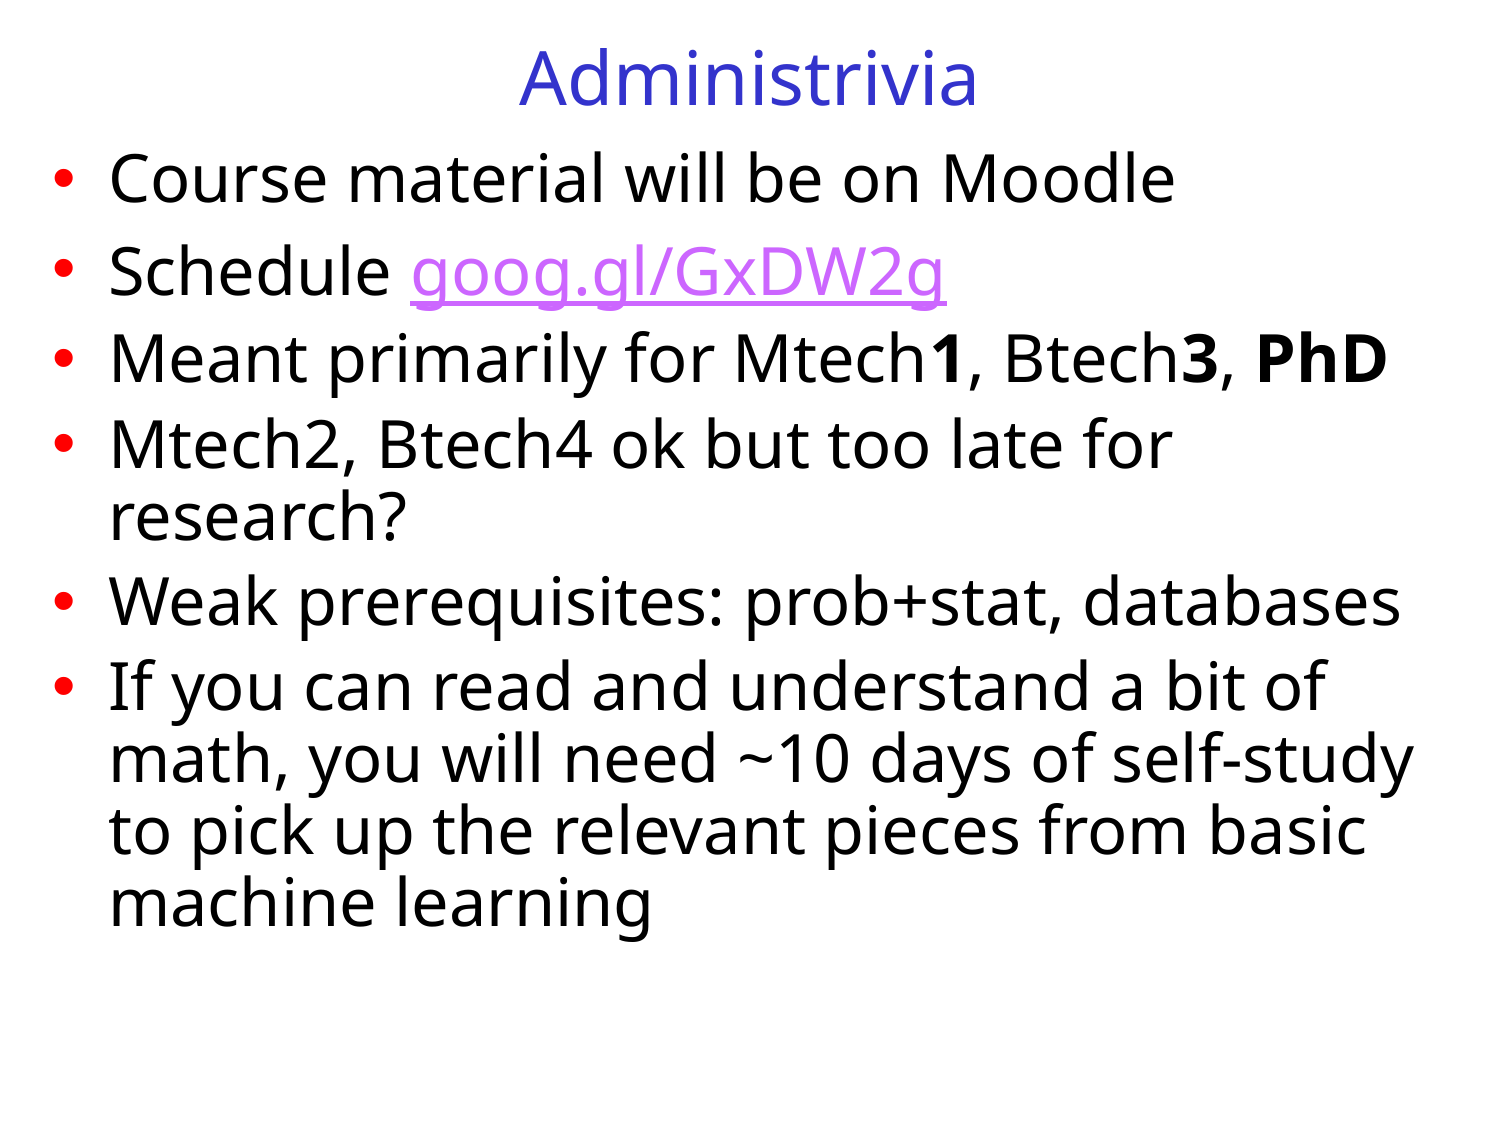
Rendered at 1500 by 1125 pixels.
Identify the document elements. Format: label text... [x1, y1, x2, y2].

list Course material will be on Moodle Schedule goog.gl/GxDW2g Meant primarily for Mtech1, Btech3, PhD Mtech2, Btech4 ok but too late for research? Weak prerequisites: prob+stat, databases If you can read and understand a bit of math, you will need ~10 days of self-study to pick up the relevant pieces from basic machine learning [37, 137, 1463, 1076]
title Administrivia [37, 29, 1463, 121]
